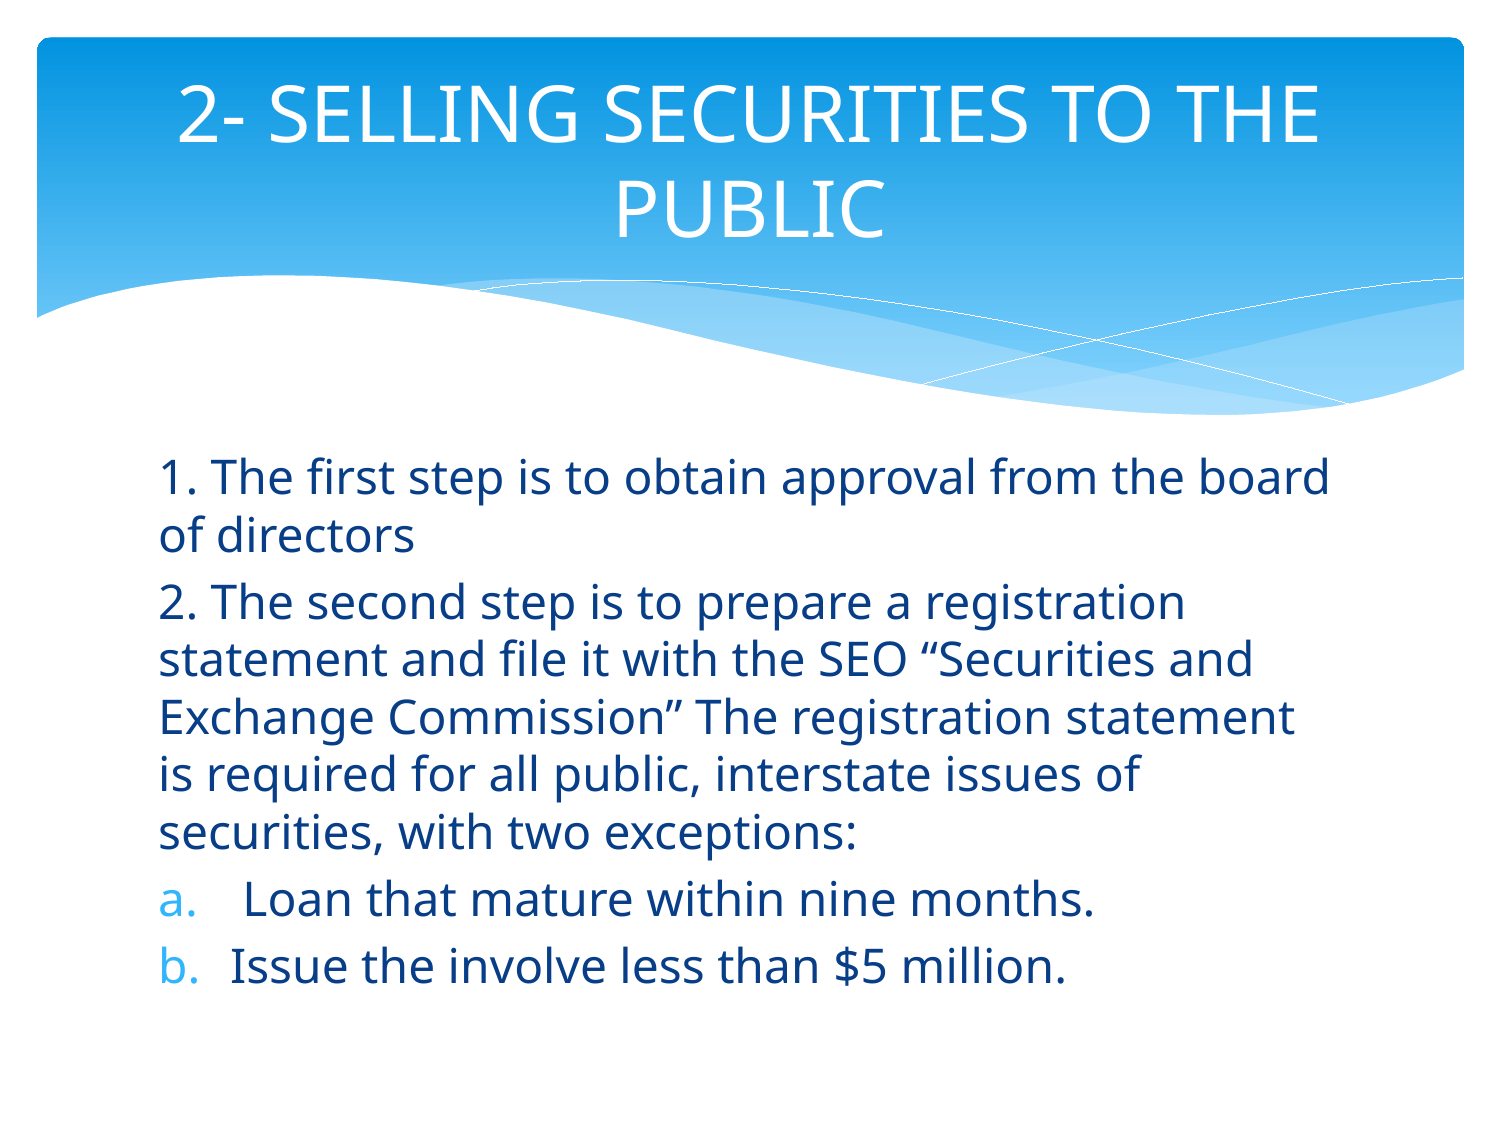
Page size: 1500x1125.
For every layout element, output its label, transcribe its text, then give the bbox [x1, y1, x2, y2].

list 1. The first step is to obtain approval from the board of directors 2. The second step is to prepare a registration statement and file it with the SEO “Securities and Exchange Commission” The registration statement is required for all public, interstate issues of securities, with two exceptions: Loan that mature within nine months. Issue the involve less than $5 million. [143, 438, 1359, 1005]
title 2- SELLING SECURITIES TO THE PUBLIC [75, 55, 1425, 261]
